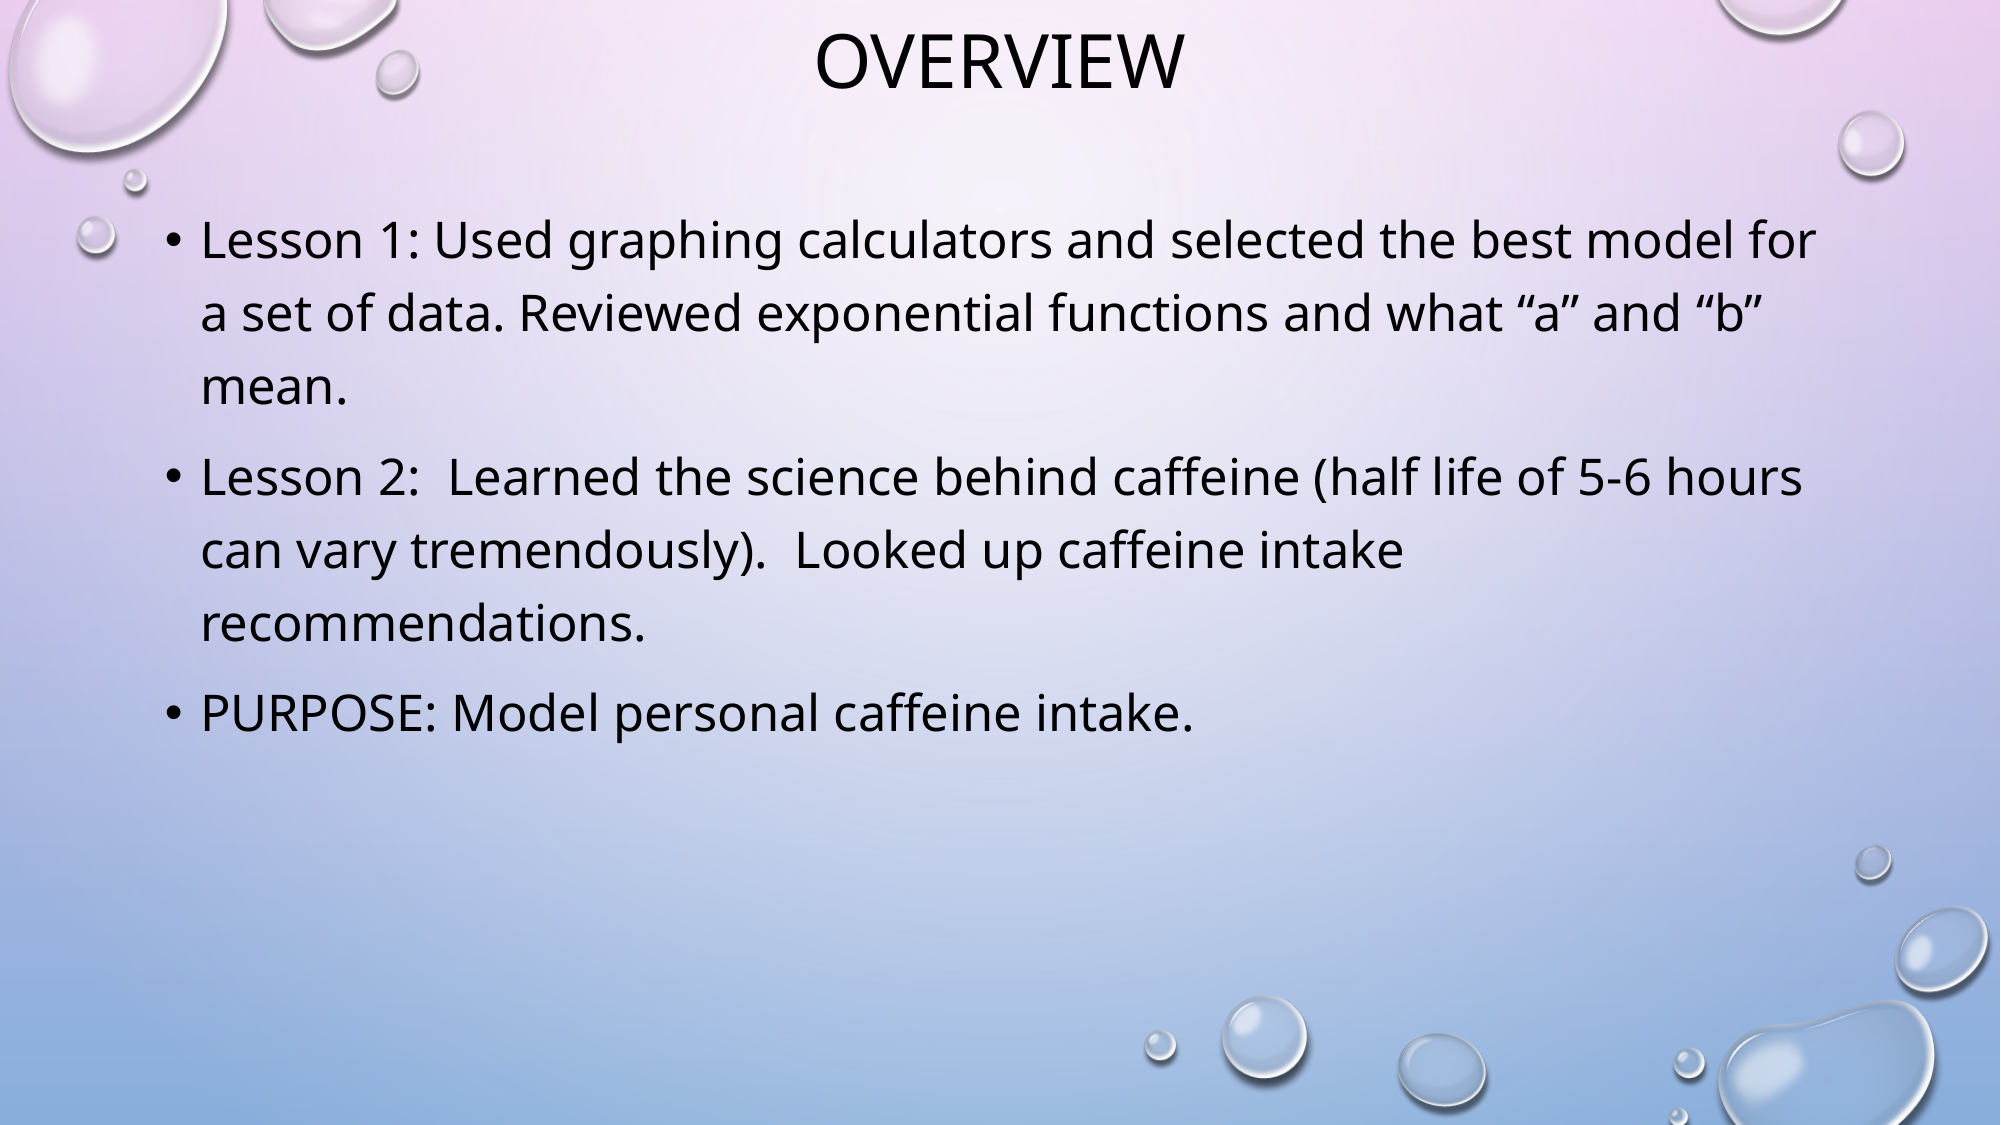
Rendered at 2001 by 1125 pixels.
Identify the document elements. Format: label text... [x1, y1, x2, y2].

picture [0, 0, 2000, 1125]
title Overview [149, 0, 1850, 188]
list Lesson 1: Used graphing calculators and selected the best model for a set of data. Reviewed exponential functions and what “a” and “b” mean. Lesson 2: Learned the science behind caffeine (half life of 5-6 hours can vary tremendously). Looked up caffeine intake recommendations. PURPOSE: Model personal caffeine intake. [149, 188, 1850, 751]
